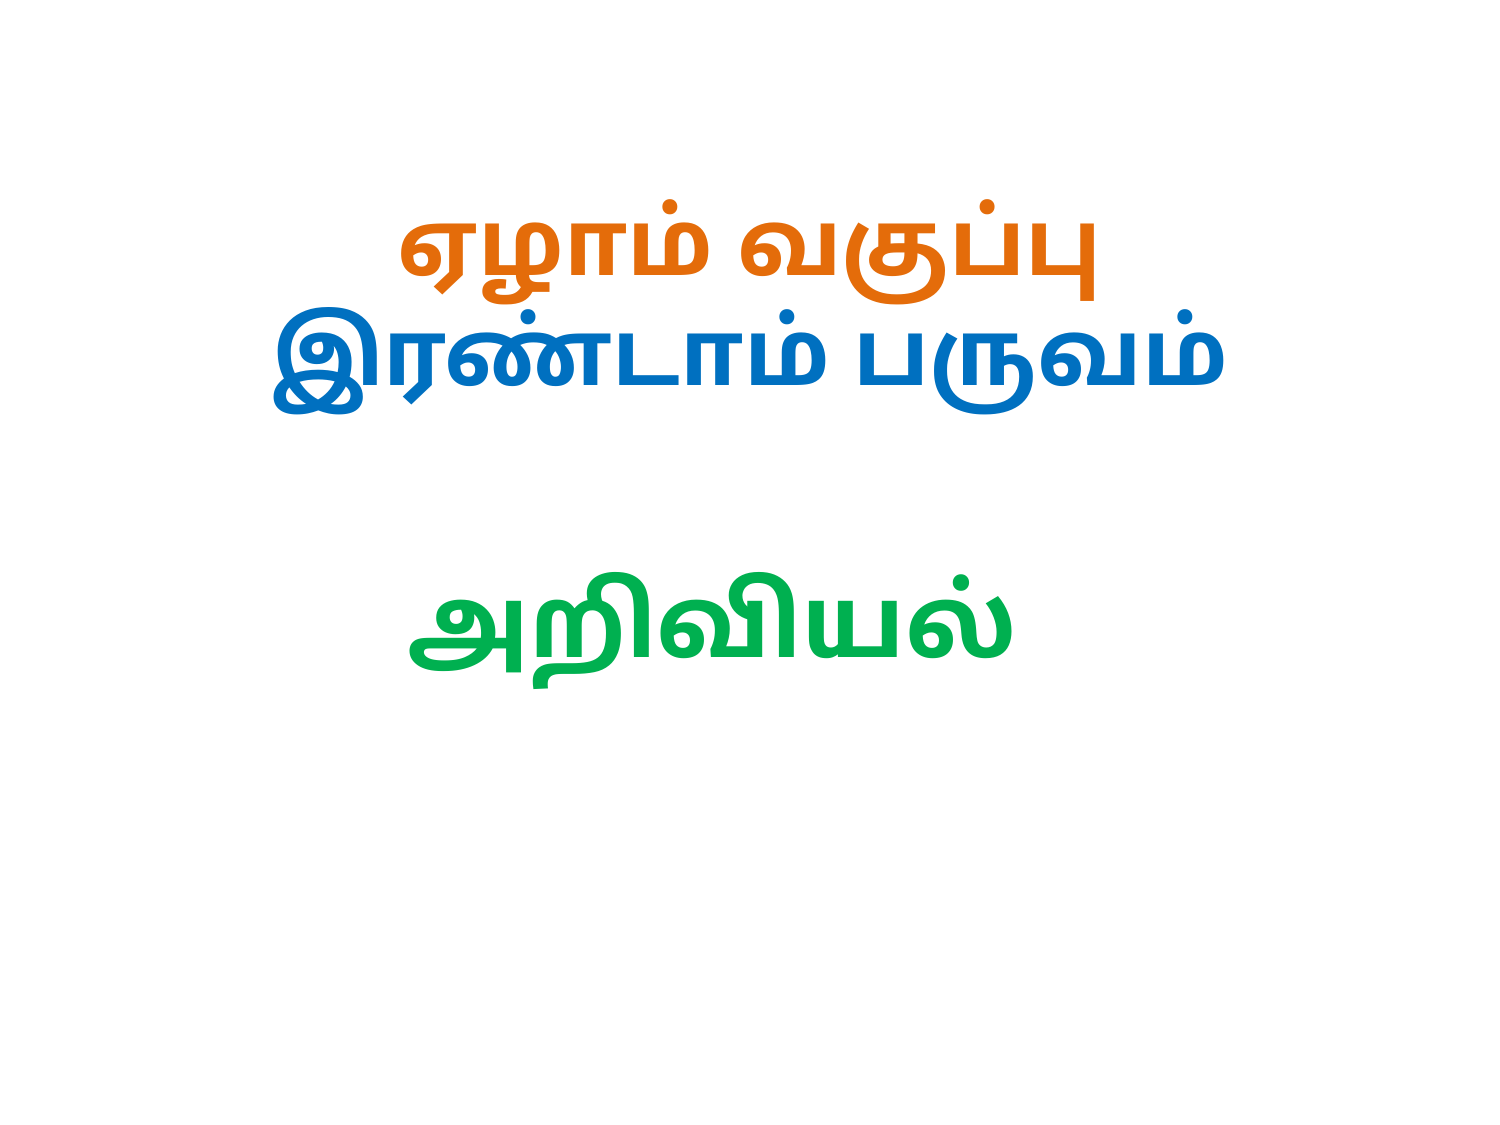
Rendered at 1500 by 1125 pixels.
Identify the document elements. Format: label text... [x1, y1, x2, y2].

title ஏழாம் வகுப்பு இரண்டாம் பருவம் [112, 162, 1388, 425]
subtitle அறிவியல் [150, 549, 1275, 925]
